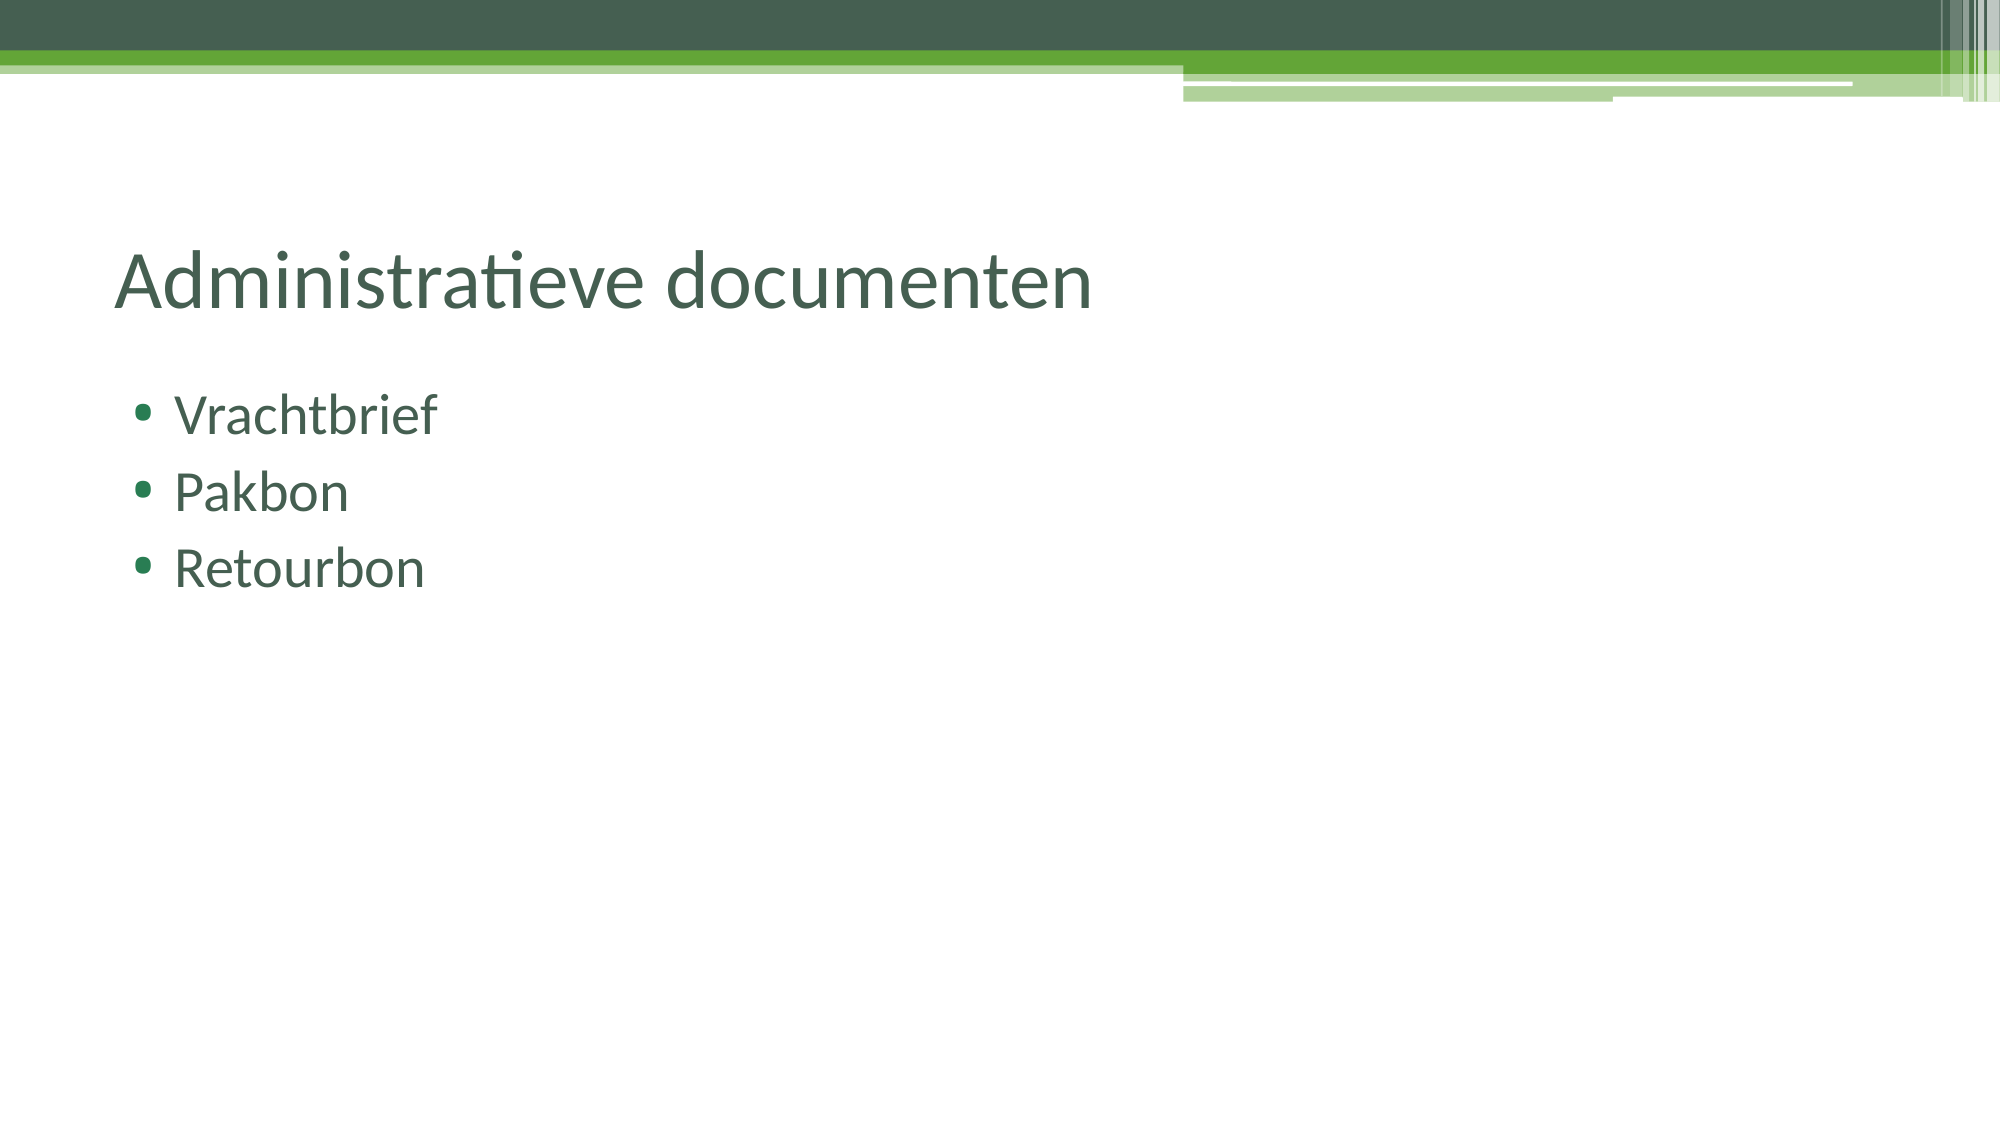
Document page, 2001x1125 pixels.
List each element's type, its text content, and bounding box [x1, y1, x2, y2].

title Administratieve documenten [99, 187, 1900, 363]
list Vrachtbrief Pakbon Retourbon [99, 368, 1900, 1079]
